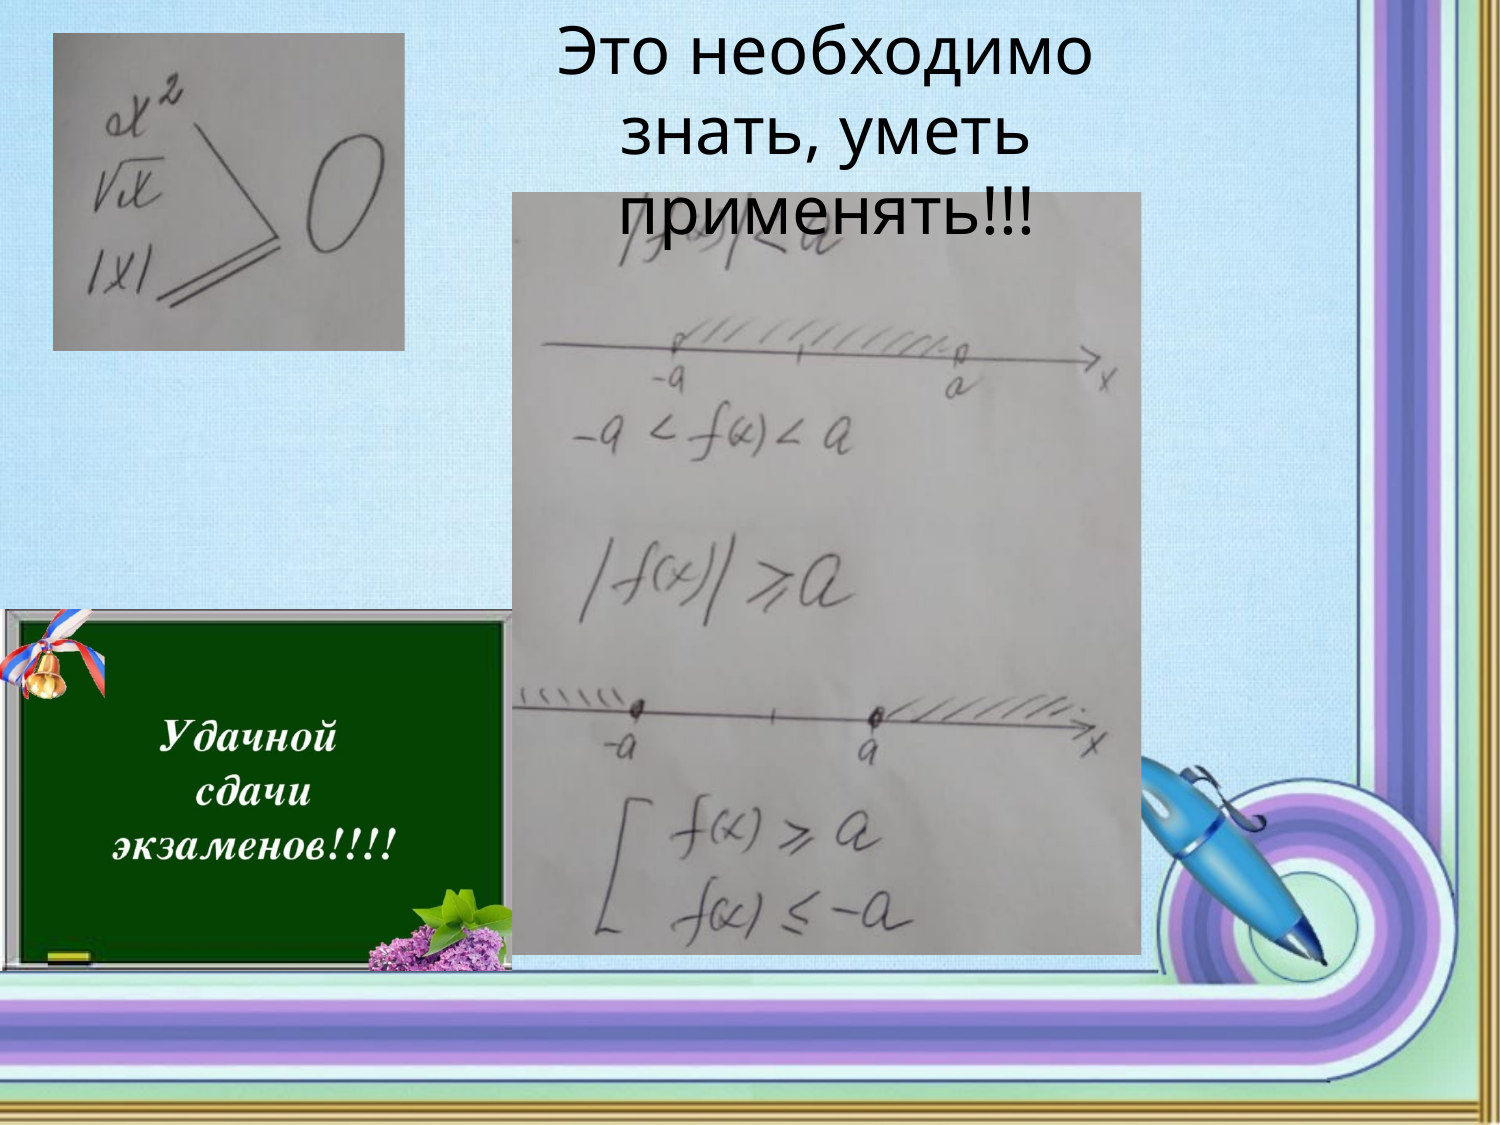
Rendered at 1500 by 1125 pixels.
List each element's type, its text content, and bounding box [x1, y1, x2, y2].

text_box Это необходимо знать, уметь применять!!! [466, 0, 1187, 255]
picture [0, 0, 1500, 1125]
